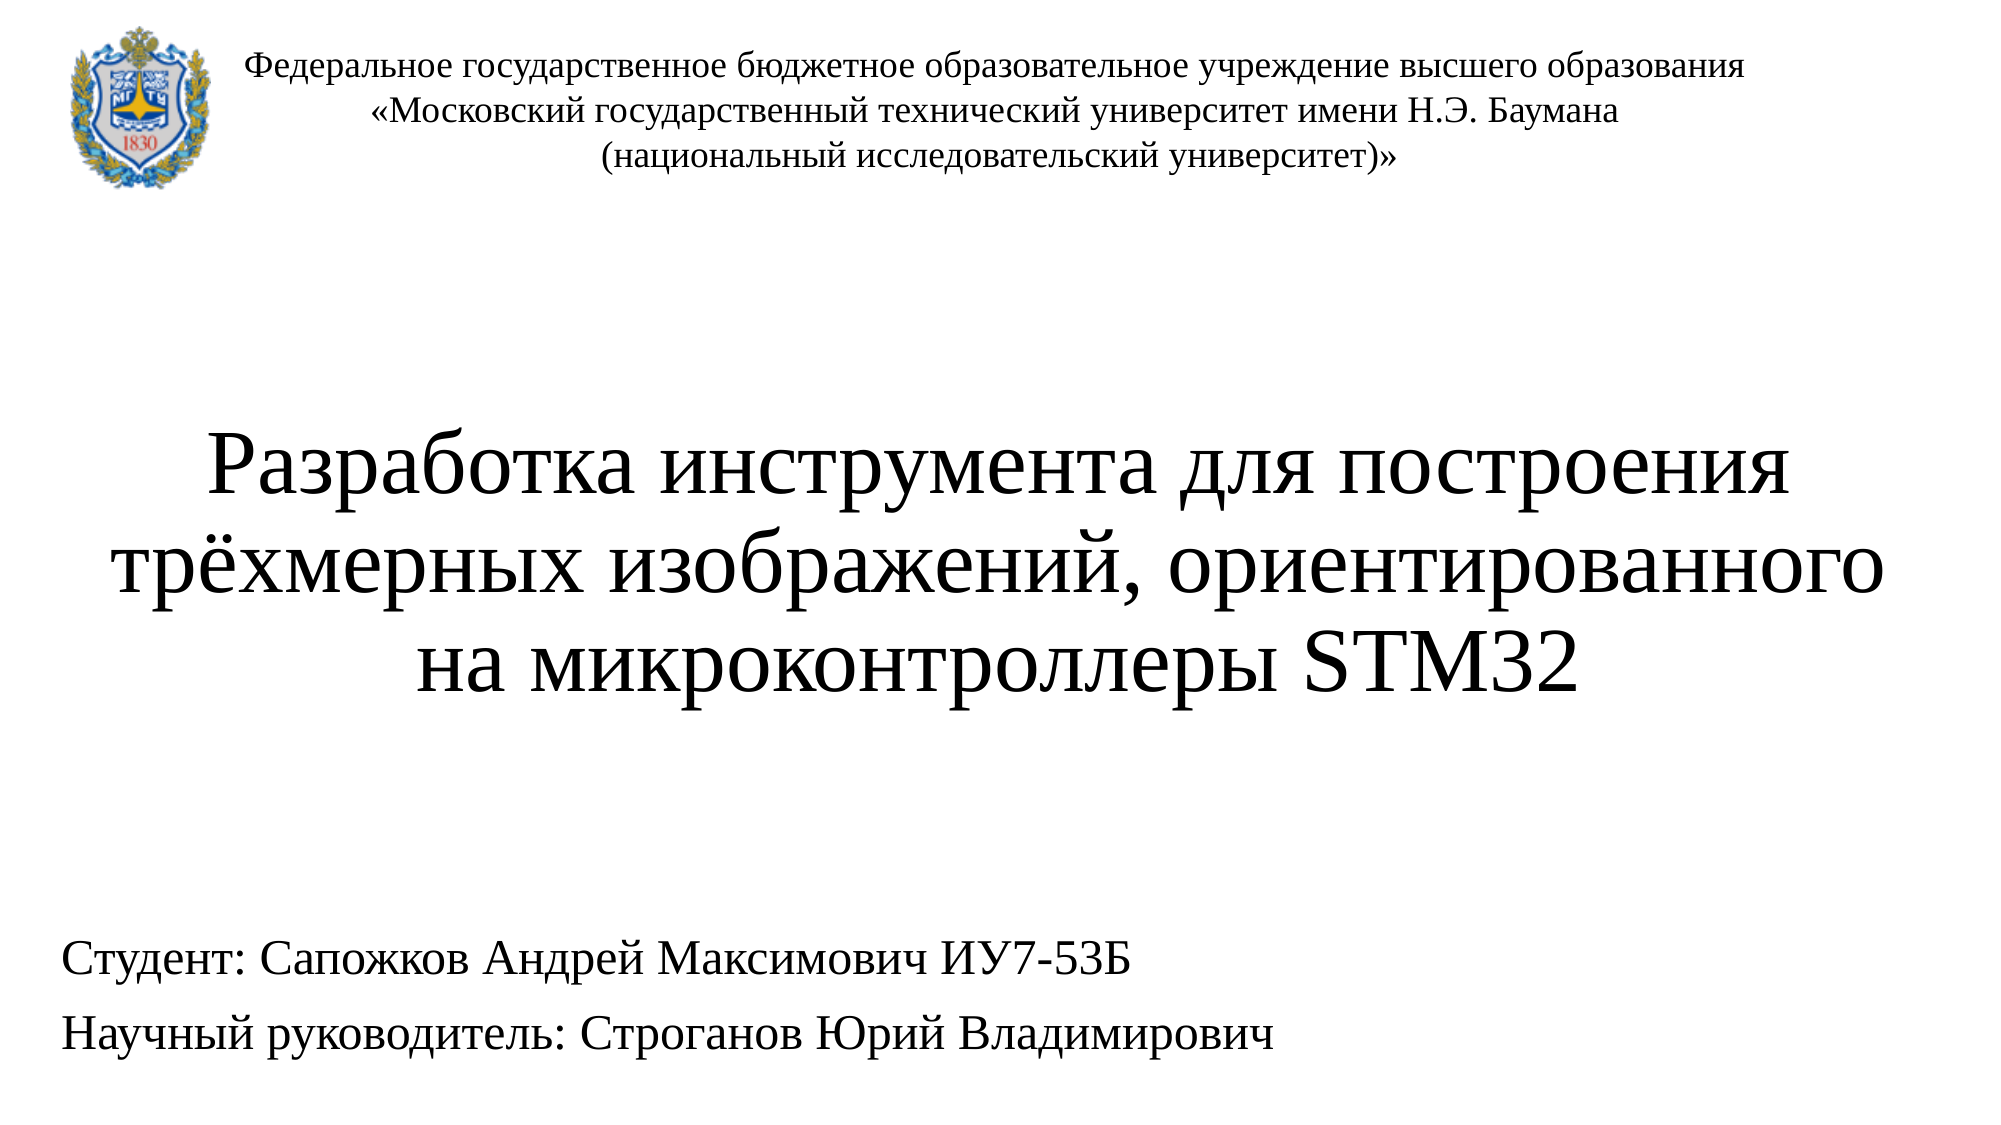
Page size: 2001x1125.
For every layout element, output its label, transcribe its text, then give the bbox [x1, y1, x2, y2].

title Разработка инструмента для построения трёхмерных изображений, ориентированного на микроконтроллеры STM32 [0, 396, 2000, 719]
text_box Федеральное государственное бюджетное образовательное учреждение высшего образования «Московский государственный технический университет имени Н.Э. Баумана (национальный исследовательский университет)» [227, 33, 1773, 183]
subtitle Студент: Сапожков Андрей Максимович ИУ7-53Б Научный руководитель: Строганов Юрий Владимирович [46, 923, 2000, 1075]
picture [70, 26, 211, 192]
